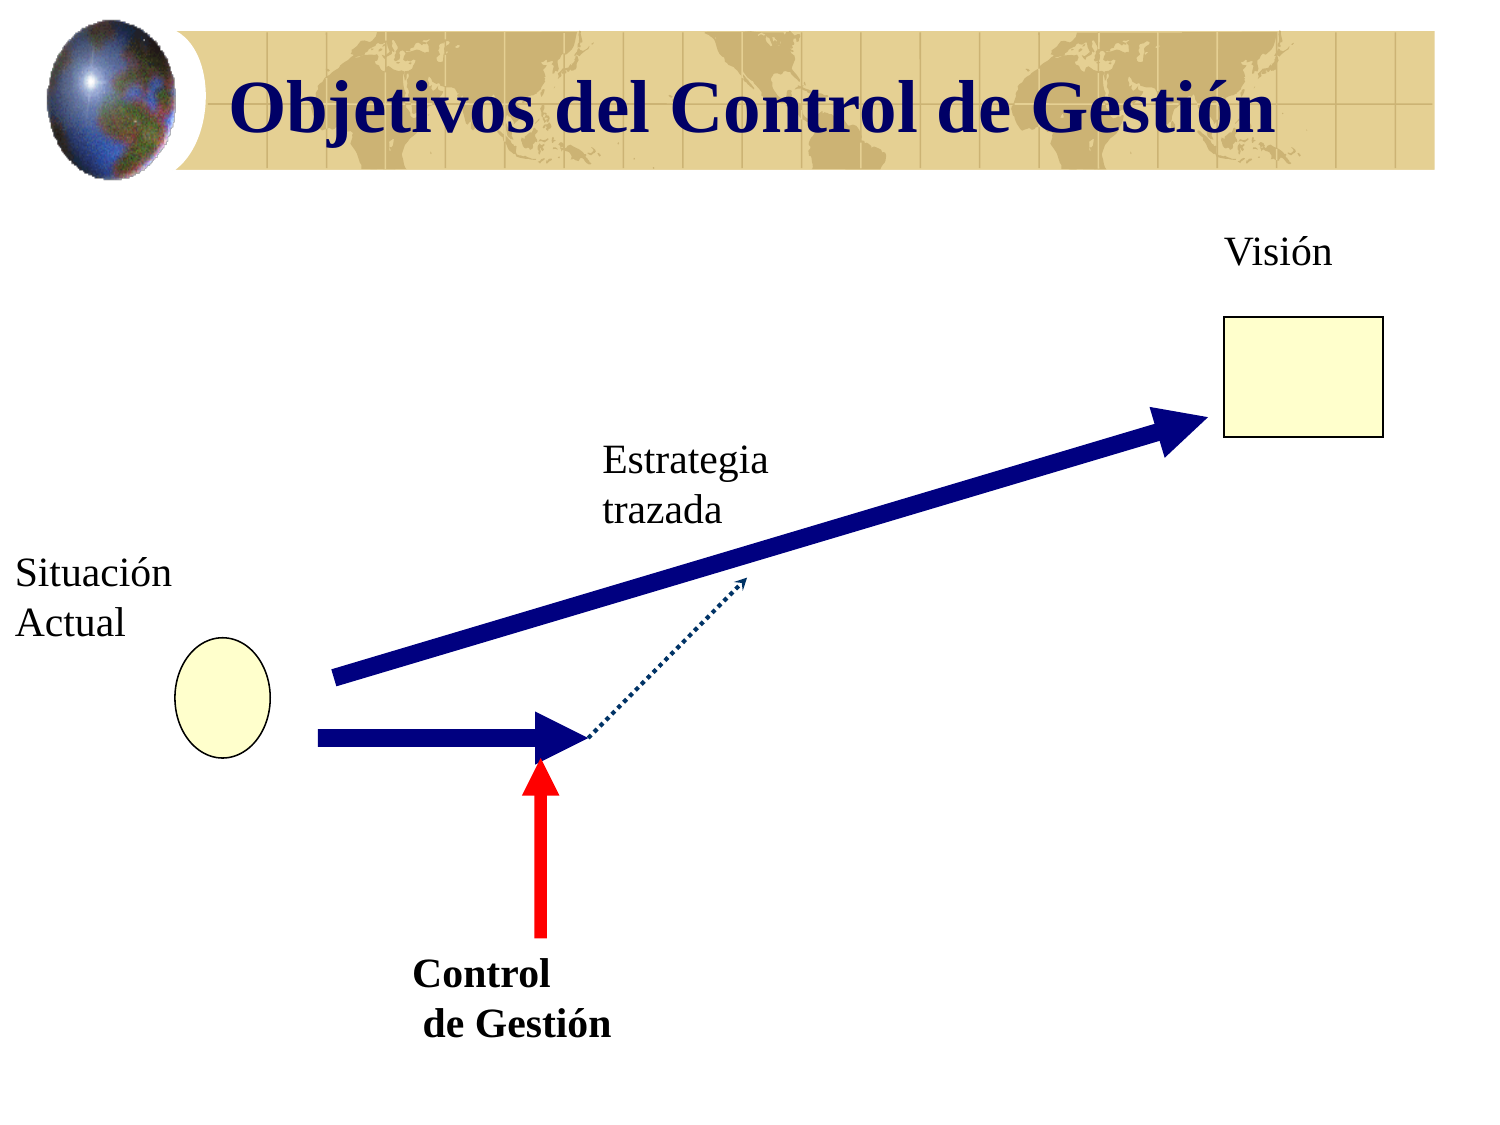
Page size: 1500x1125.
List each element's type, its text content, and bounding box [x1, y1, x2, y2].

picture [42, 14, 190, 185]
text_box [333, 416, 1209, 678]
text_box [397, 577, 748, 1054]
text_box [0, 216, 1384, 759]
text_box Objetivos del Control de Gestión [213, 49, 1292, 155]
